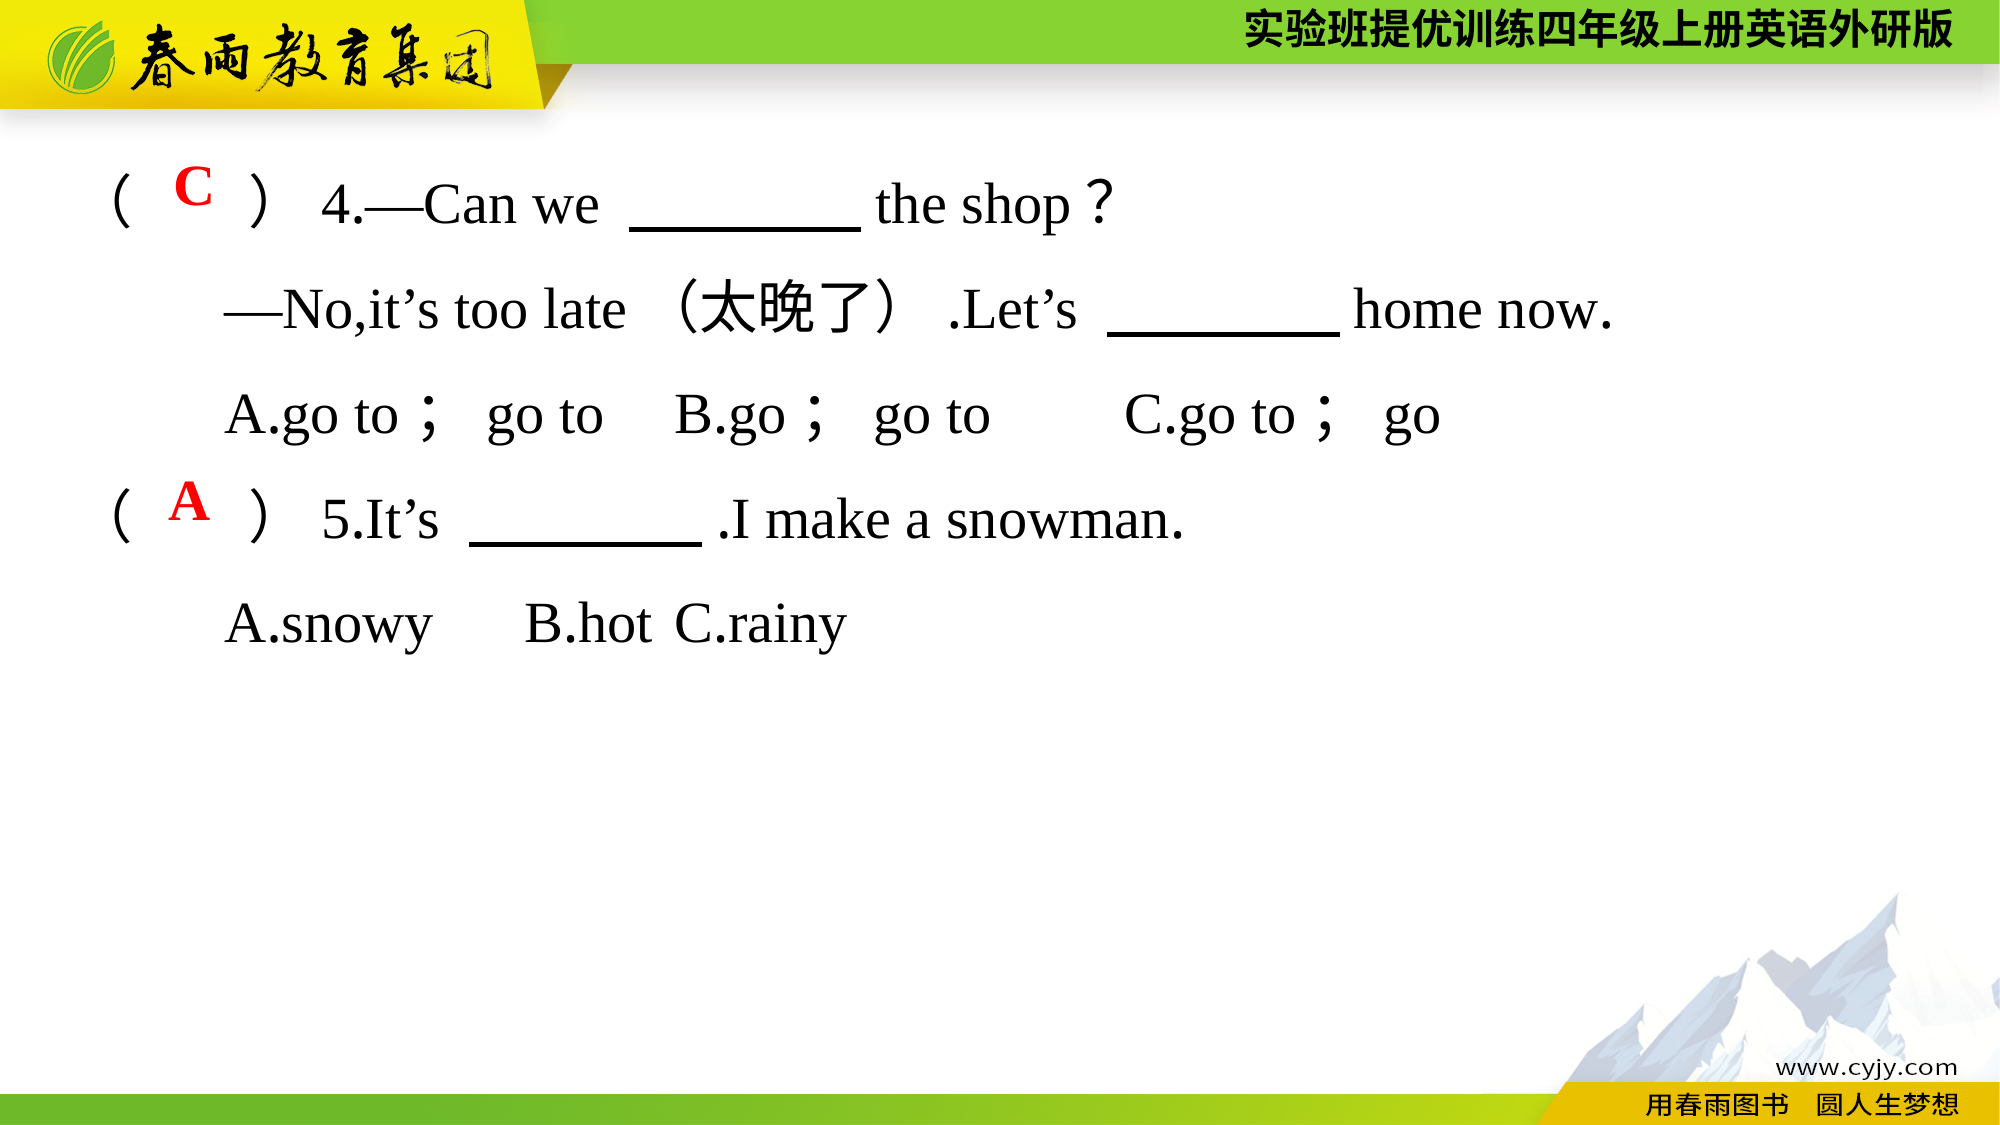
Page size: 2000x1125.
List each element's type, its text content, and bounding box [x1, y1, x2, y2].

text_box C [158, 140, 230, 225]
picture [0, 0, 2000, 1125]
text_box A [153, 454, 226, 540]
list （ ）4.—Can we the shop？ —No,it’s too late（太晚了）.Let’s home now. A.go to；go to B.go；go to C.go to；go （ ）5.It’s .I make a snowman. A.snowy B.hot C.rainy [59, 122, 1944, 668]
